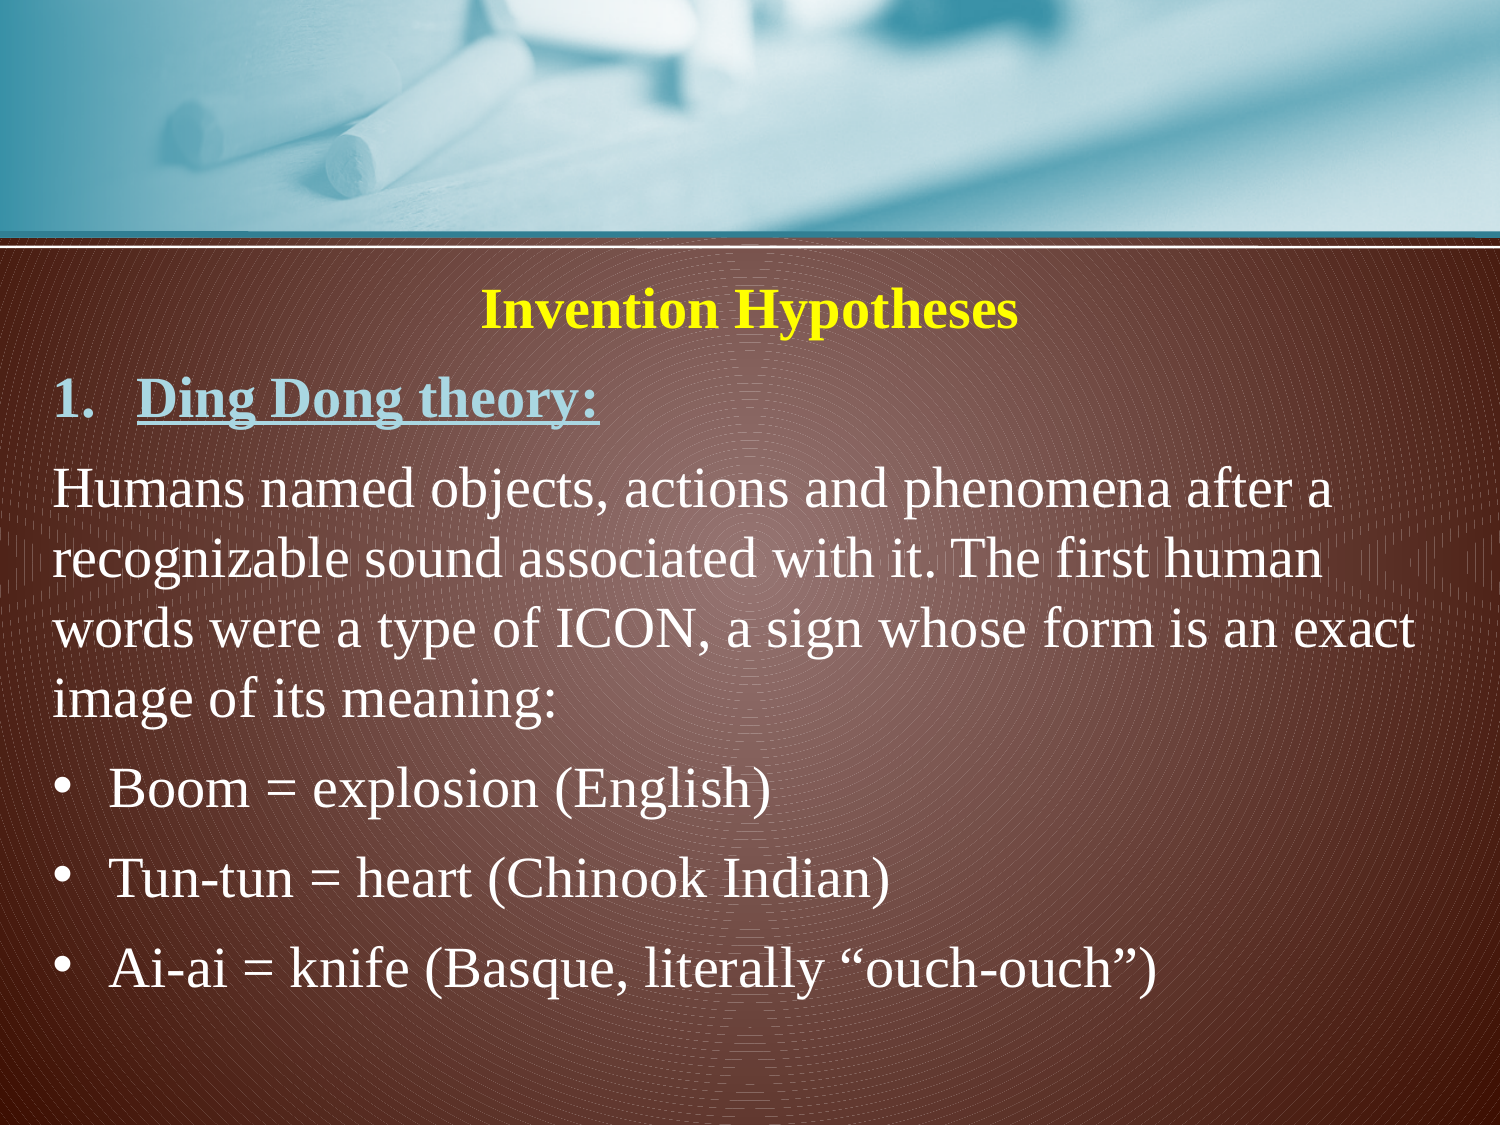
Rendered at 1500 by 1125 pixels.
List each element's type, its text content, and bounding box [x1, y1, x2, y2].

list Invention Hypotheses Ding Dong theory: Humans named objects, actions and phenomena after a recognizable sound associated with it. The first human words were a type of ICON, a sign whose form is an exact image of its meaning: Boom = explosion (English) Tun-tun = heart (Chinook Indian) Ai-ai = knife (Basque, literally “ouch-ouch”) [37, 262, 1463, 1088]
